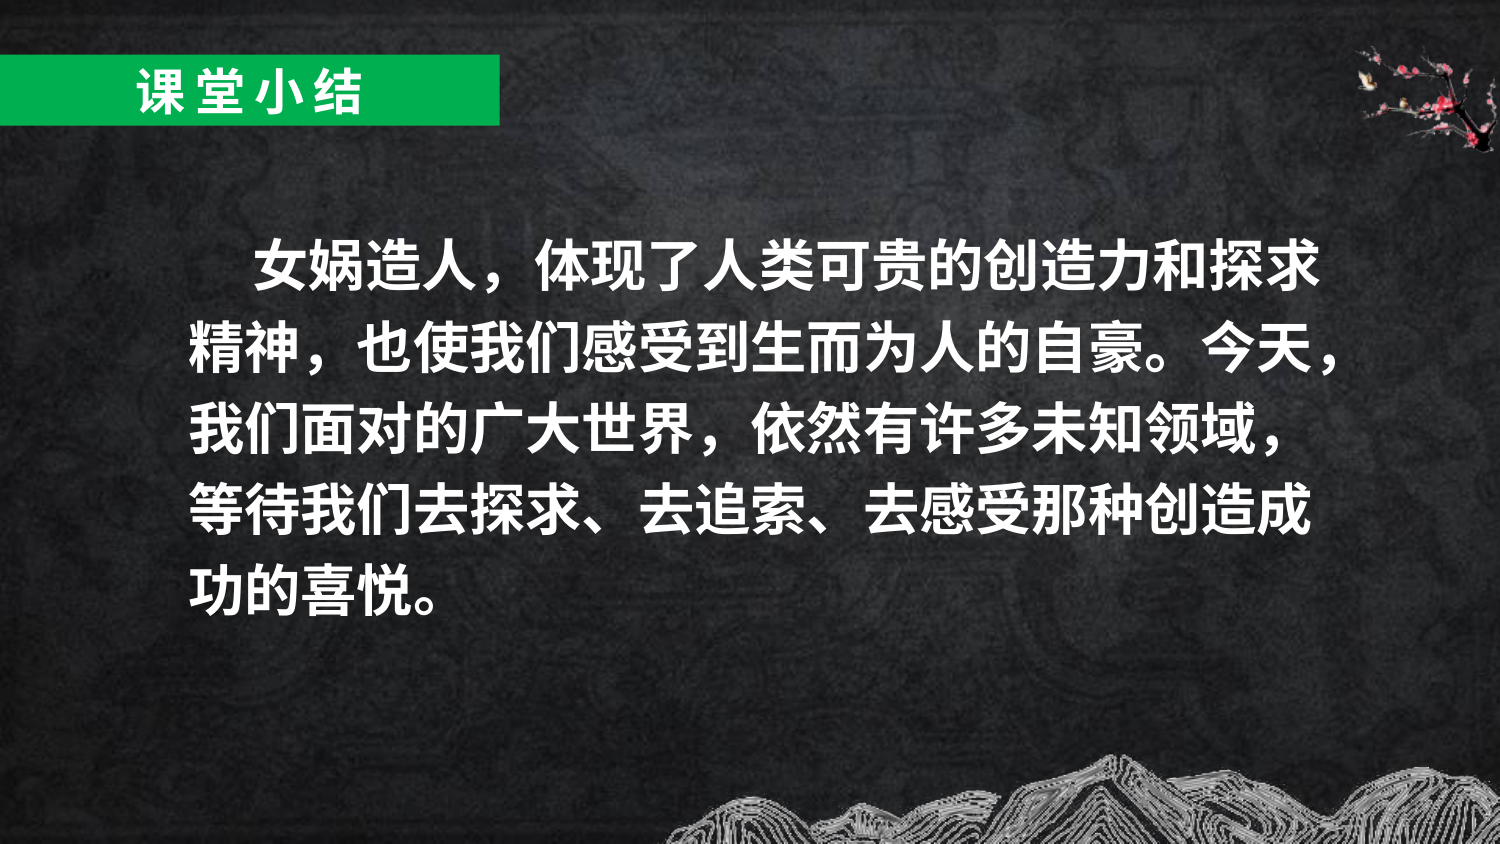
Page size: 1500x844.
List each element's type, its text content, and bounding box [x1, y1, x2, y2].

picture [0, 0, 1500, 844]
text_box 女娲造人，体现了人类可贵的创造力和探求精神，也使我们感受到生而为人的自豪。今天，我们面对的广大世界，依然有许多未知领域，等待我们去探求、去追索、去感受那种创造成功的喜悦。 [176, 211, 1350, 629]
text_box 课堂小结 [0, 54, 500, 126]
